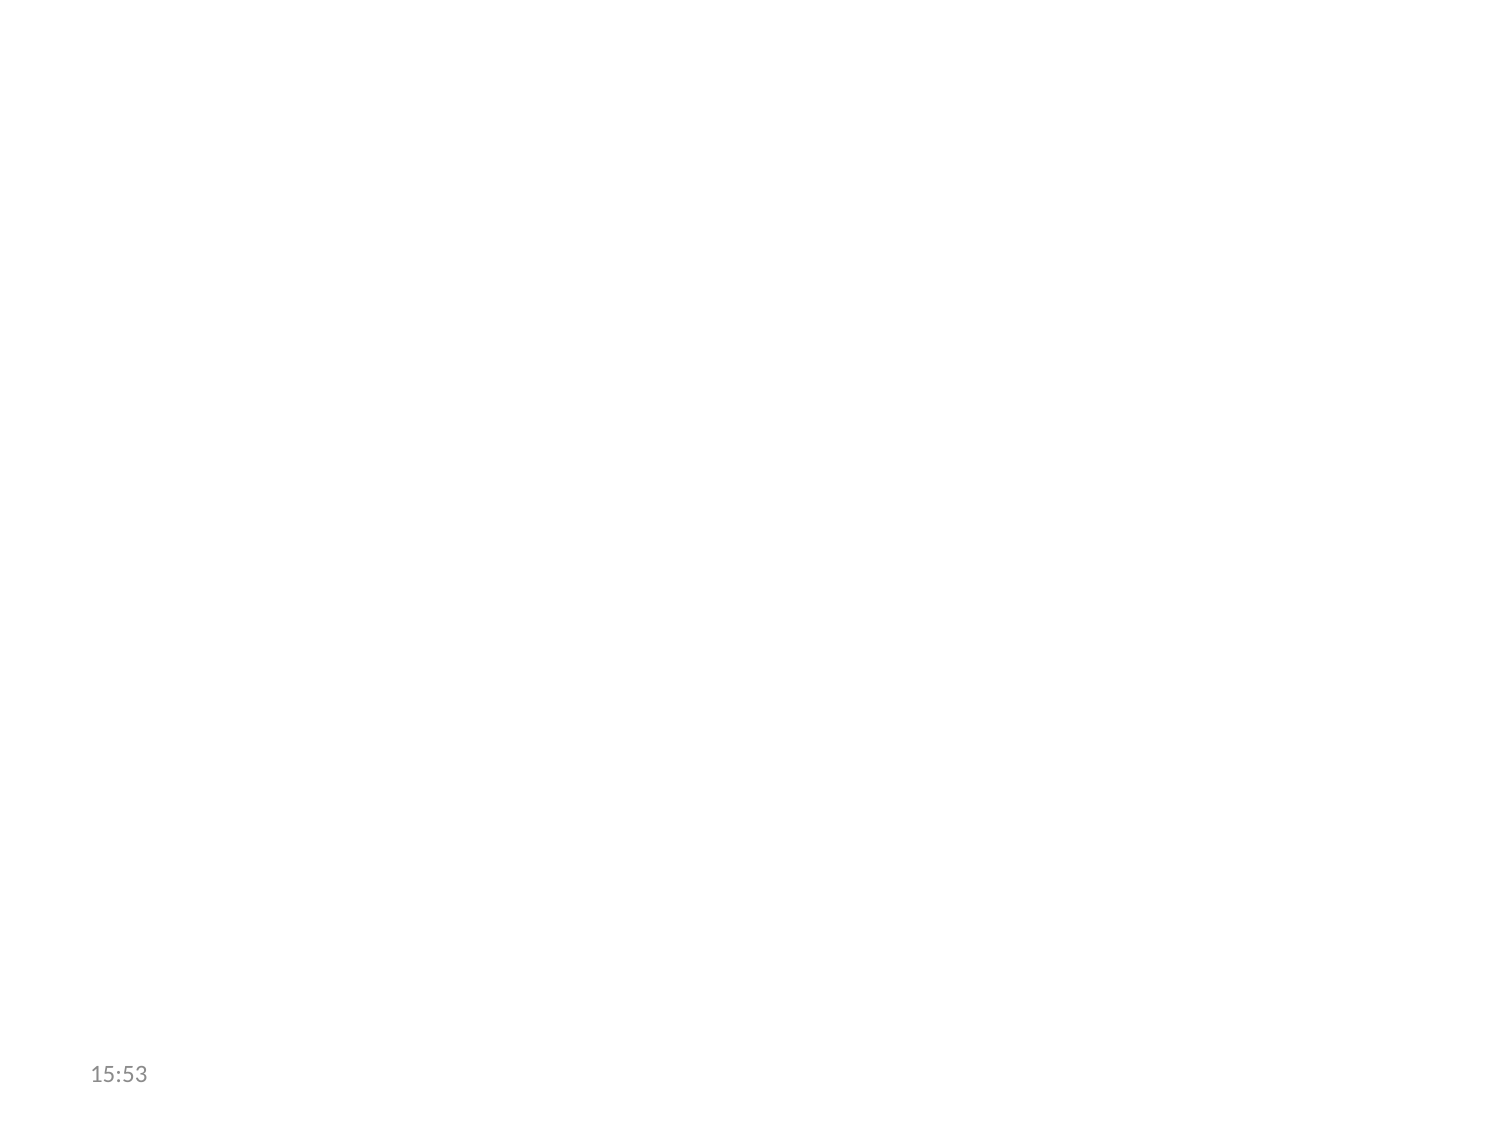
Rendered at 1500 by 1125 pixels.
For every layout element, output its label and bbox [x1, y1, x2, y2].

slide_number [75, 1042, 425, 1103]
